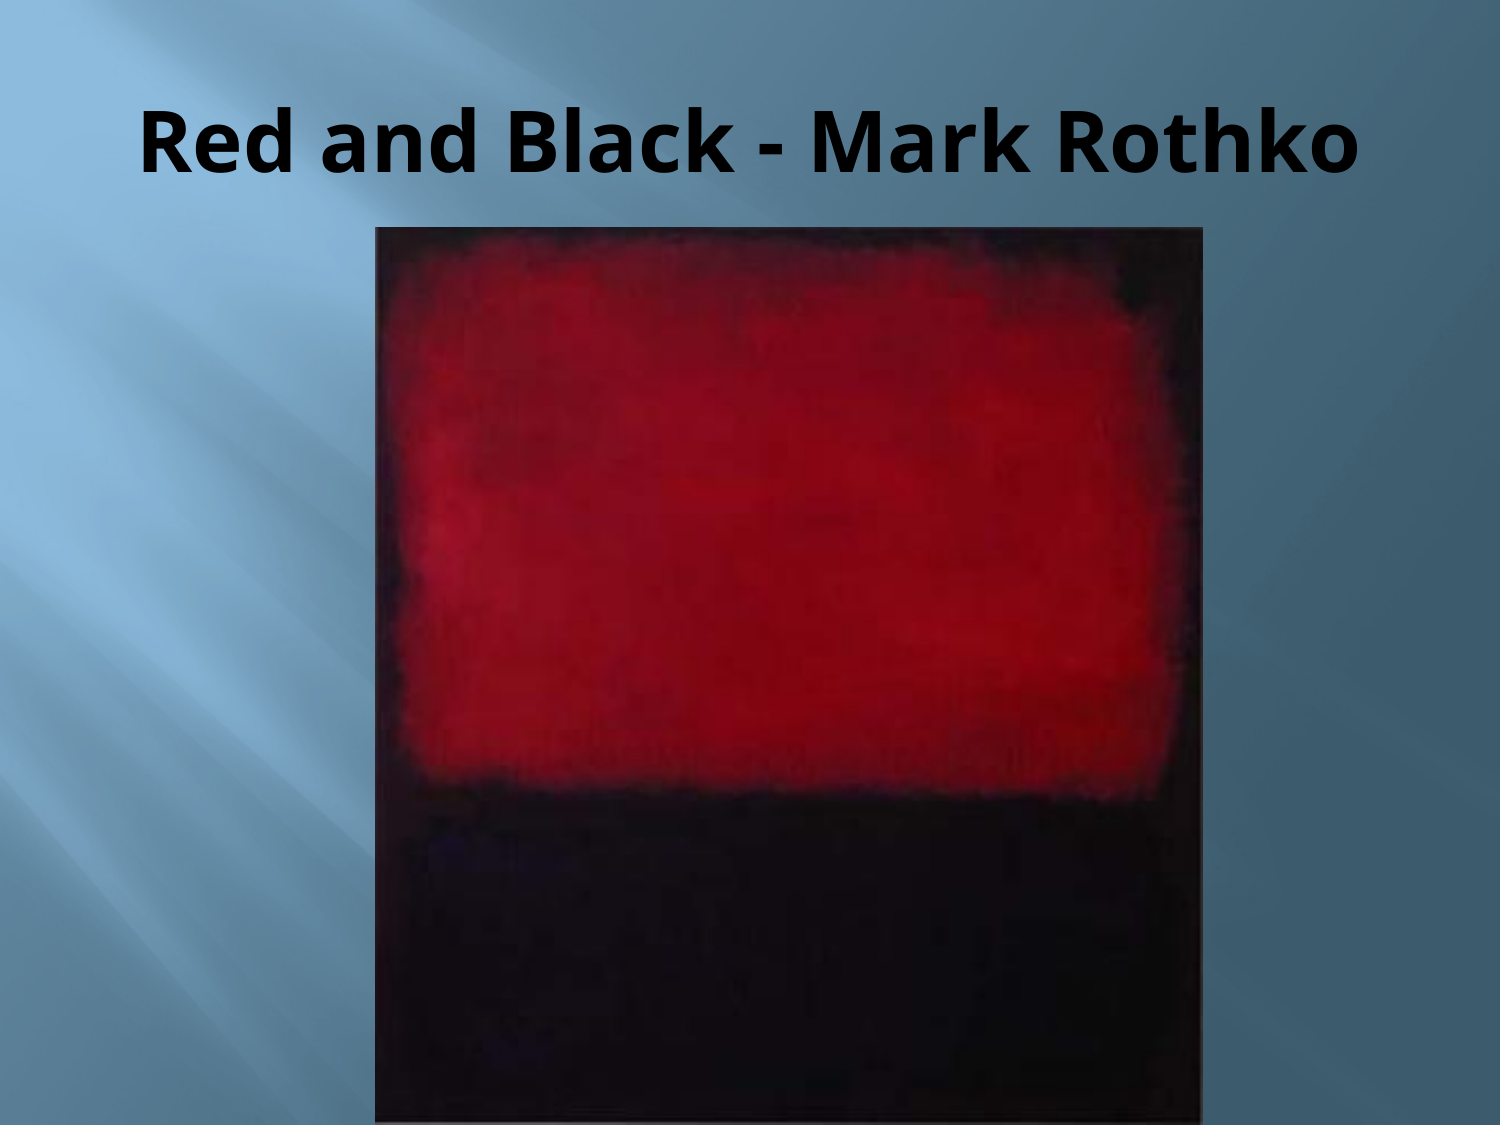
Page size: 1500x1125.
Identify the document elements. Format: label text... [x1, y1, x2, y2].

title Red and Black - Mark Rothko [75, 45, 1425, 233]
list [374, 227, 1203, 1125]
